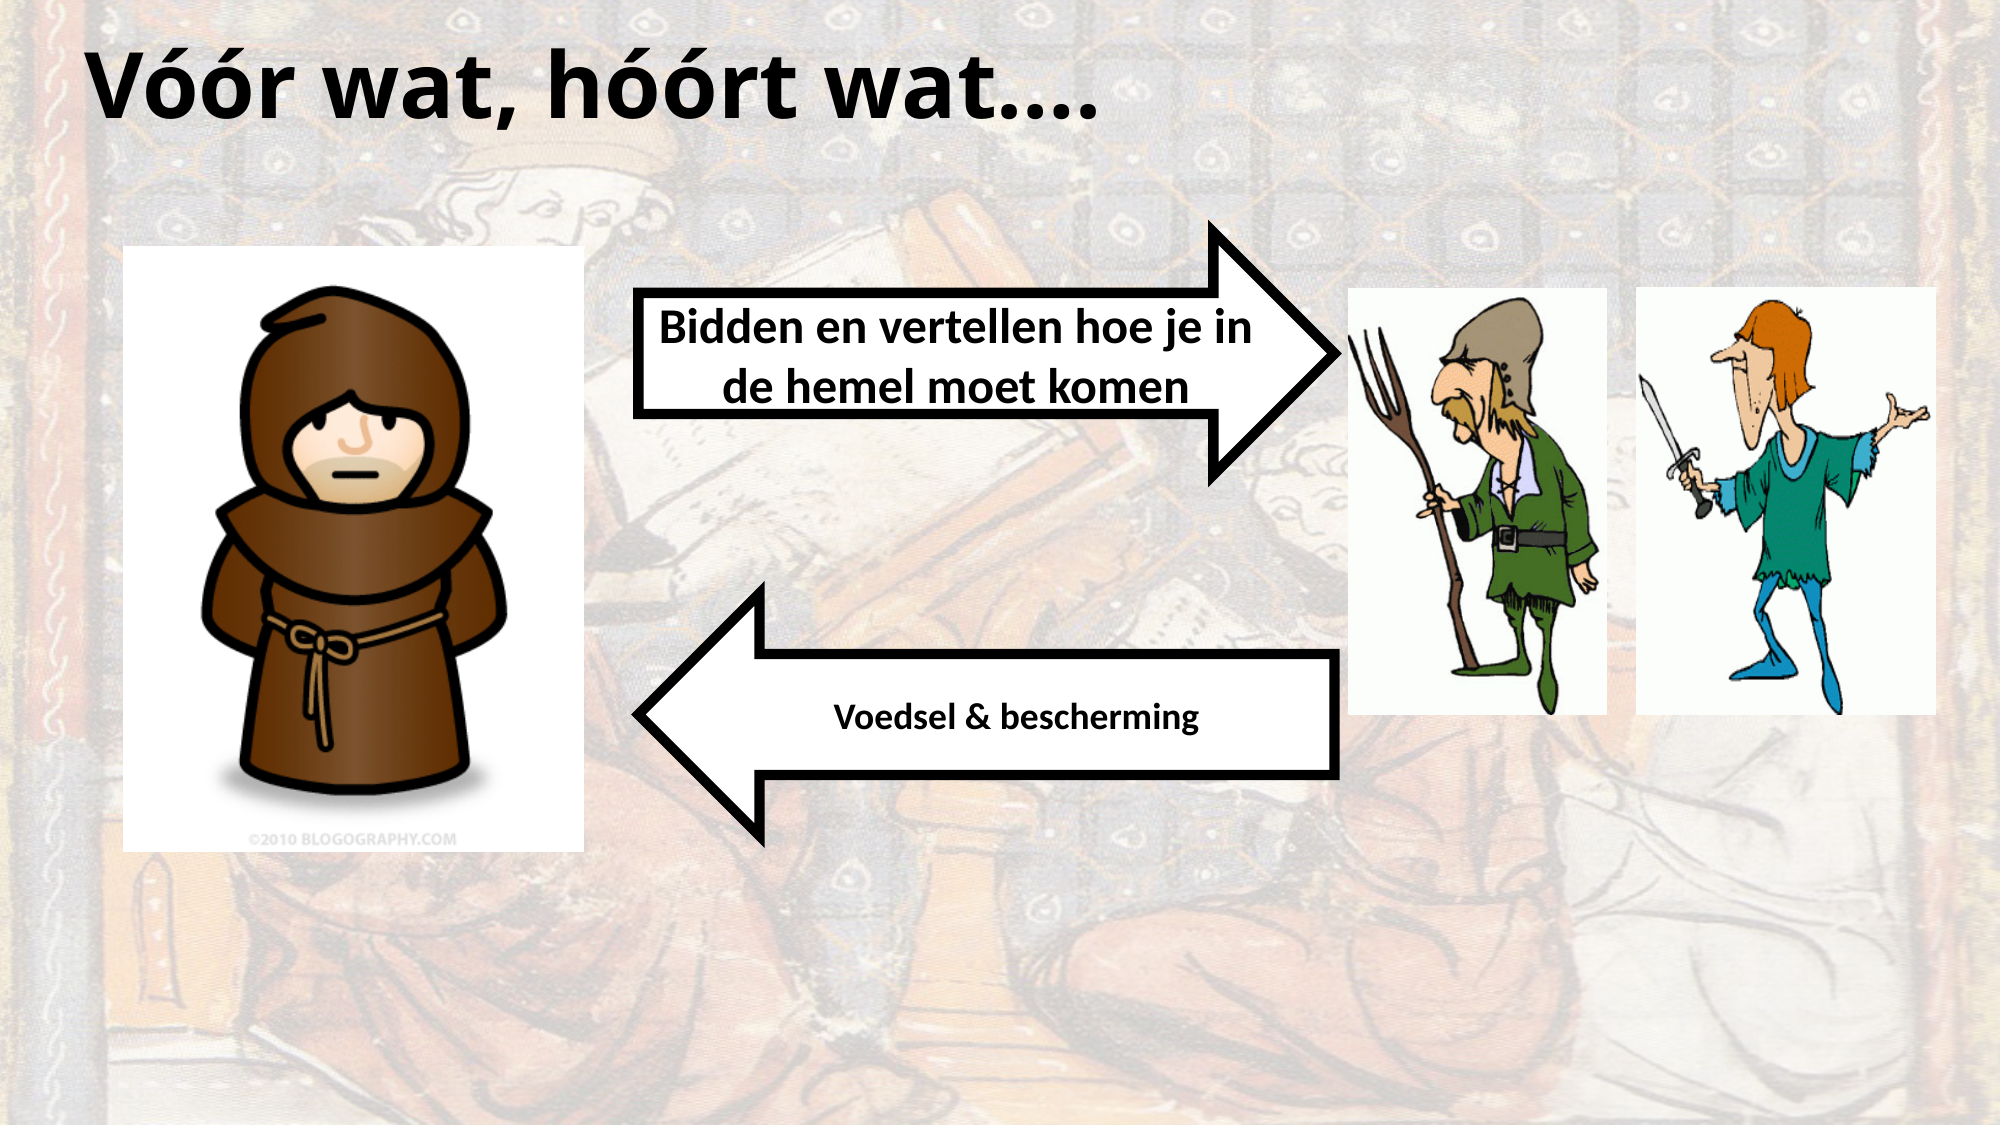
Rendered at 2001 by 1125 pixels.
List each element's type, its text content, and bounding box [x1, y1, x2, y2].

text_box Bidden en vertellen hoe je in de hemel moet komen [637, 229, 1336, 478]
picture [1348, 288, 1607, 715]
picture [1636, 287, 1936, 715]
text_box Voedsel & bescherming [636, 590, 1336, 839]
title Vóór wat, hóórt wat…. [69, 25, 1795, 152]
picture [123, 246, 584, 852]
